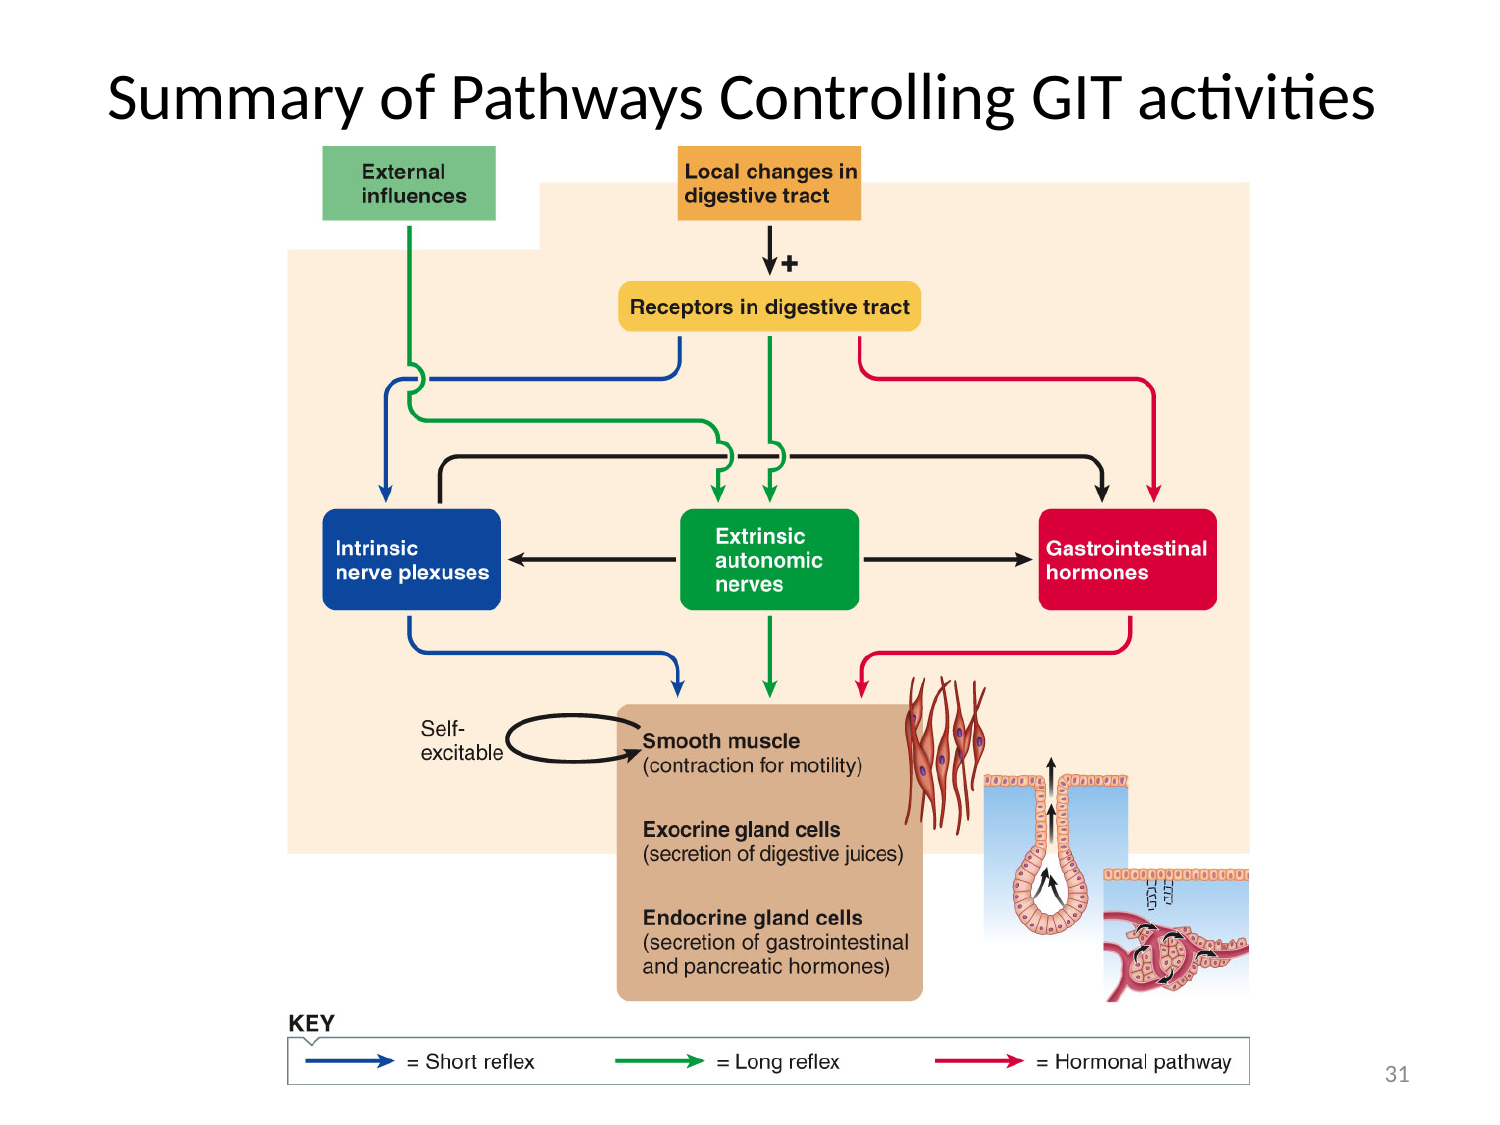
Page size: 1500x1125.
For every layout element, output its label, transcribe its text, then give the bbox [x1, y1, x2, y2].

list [287, 146, 1251, 1085]
title Summary of Pathways Controlling GIT activities [75, 45, 1425, 233]
slide_number 31 [1074, 1042, 1425, 1103]
